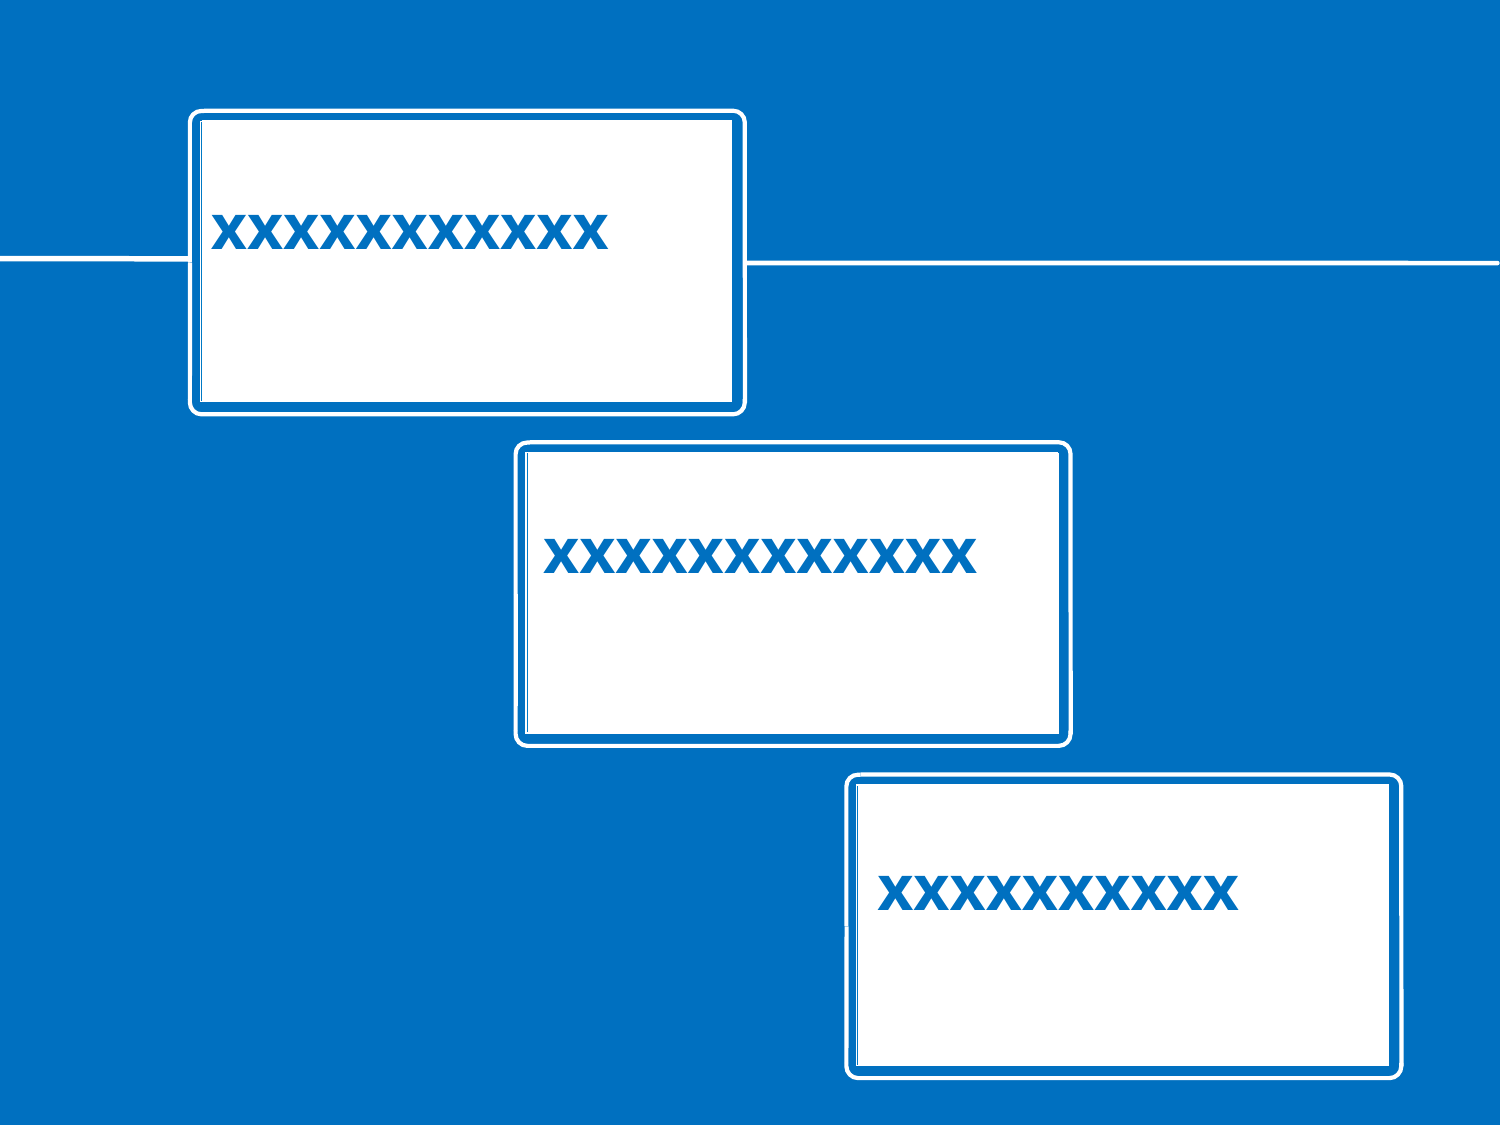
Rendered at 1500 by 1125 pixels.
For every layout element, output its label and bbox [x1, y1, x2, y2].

text_box [515, 441, 1071, 747]
text_box [846, 774, 1402, 1079]
text_box [189, 110, 746, 415]
